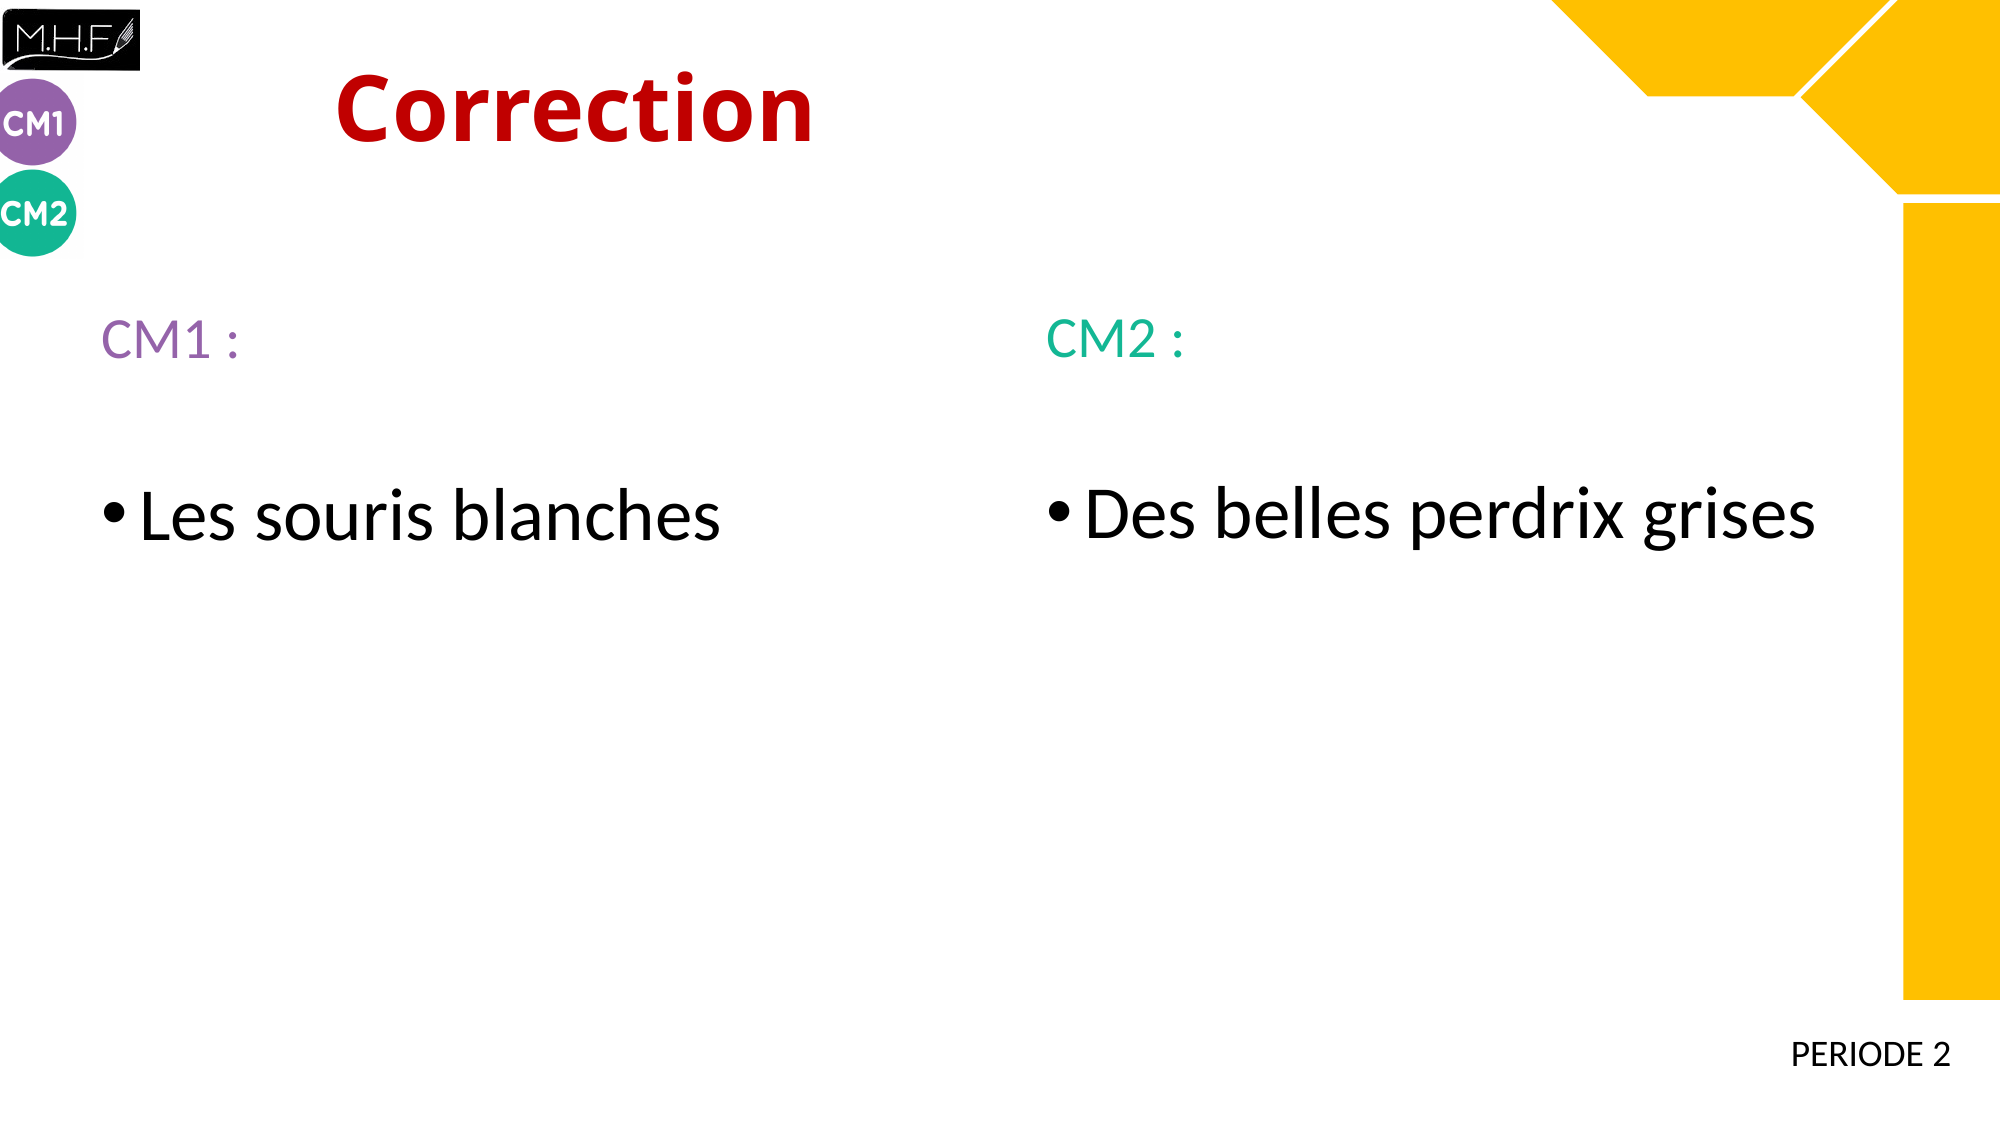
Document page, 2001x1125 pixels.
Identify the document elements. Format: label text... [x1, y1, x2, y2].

text_box [1799, 0, 2000, 196]
text_box [1549, 0, 1892, 98]
picture [0, 7, 140, 259]
list CM1 : Les souris blanches [86, 300, 897, 1015]
title Correction [318, 3, 1865, 221]
text_box PERIODE 2 [1362, 1021, 1967, 1125]
text_box CM2 : Des belles perdrix grises [1031, 299, 1853, 1014]
text_box [1902, 202, 2000, 1001]
